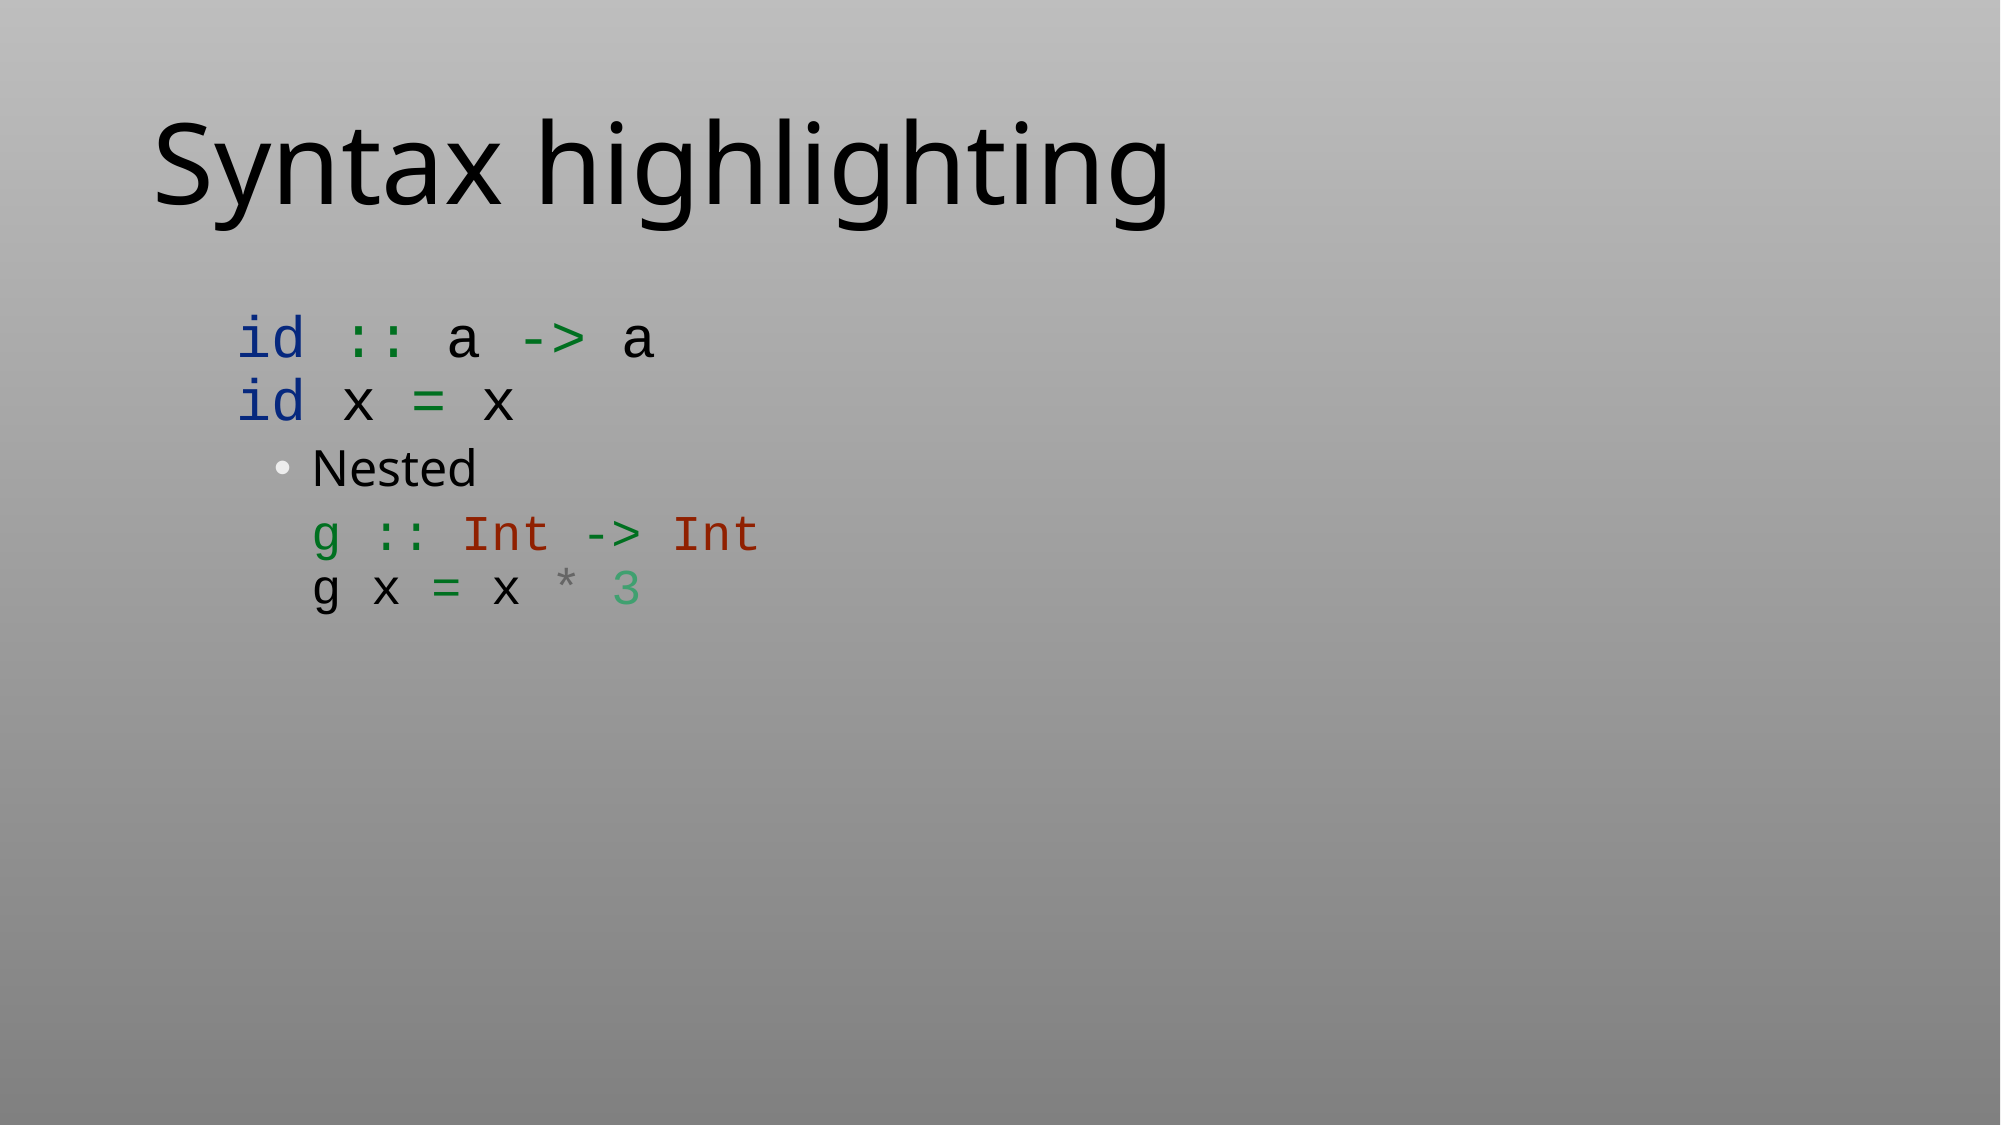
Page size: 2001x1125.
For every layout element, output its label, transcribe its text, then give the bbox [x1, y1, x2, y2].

title Syntax highlighting [137, 59, 1863, 278]
picture [0, 0, 2001, 1125]
list id :: a -> a id x = x Nested g :: Int -> Int g x = x * 3 [183, 299, 1863, 1014]
